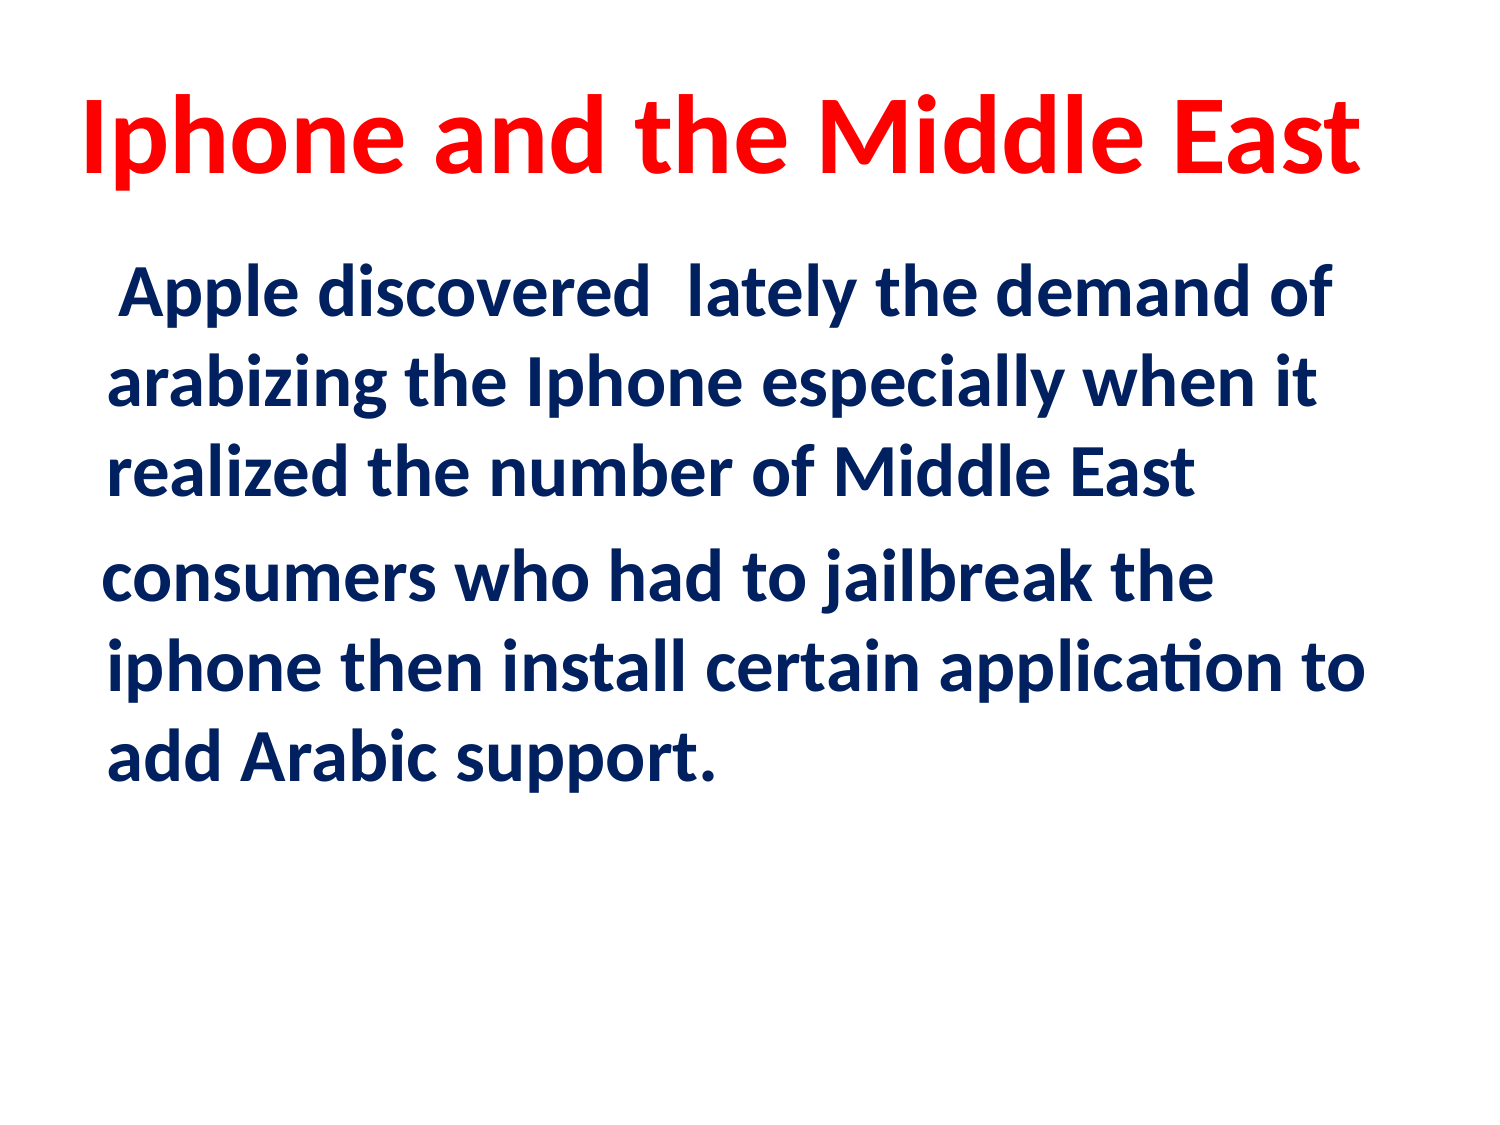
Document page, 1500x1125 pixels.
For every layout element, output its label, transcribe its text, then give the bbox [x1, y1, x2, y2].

title Iphone and the Middle East [46, 35, 1397, 223]
list Apple discovered lately the demand of arabizing the Iphone especially when it realized the number of Middle East consumers who had to jailbreak the iphone then install certain application to add Arabic support. [35, 234, 1465, 1079]
